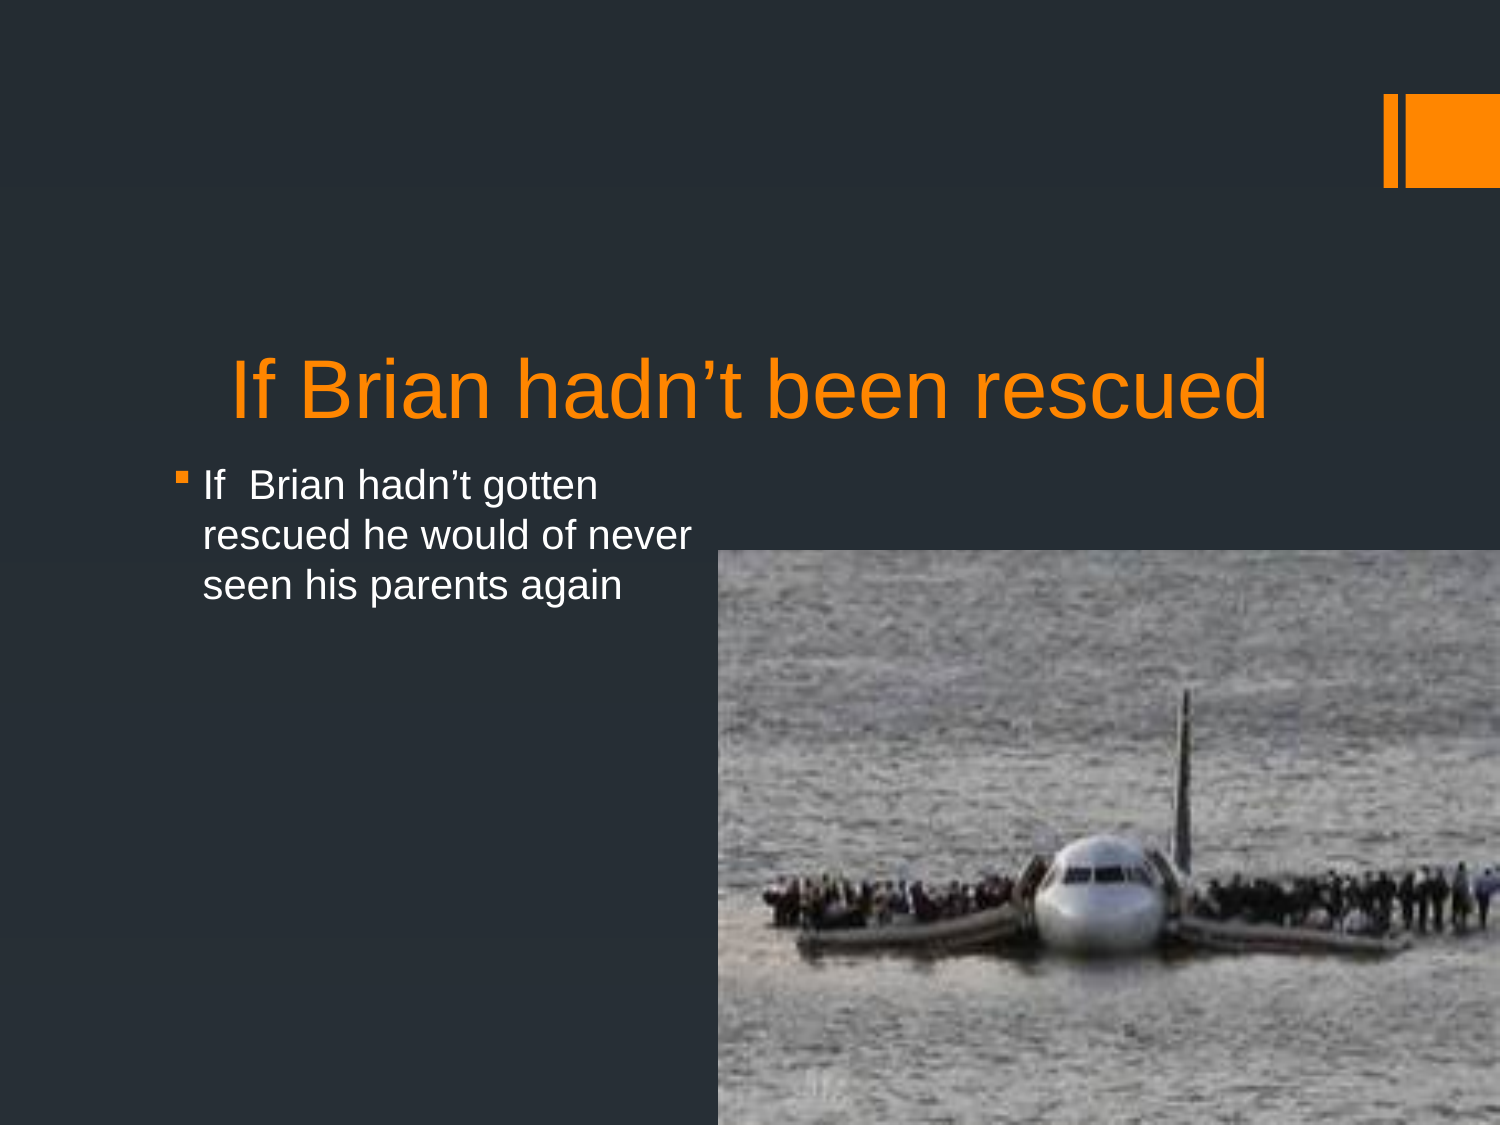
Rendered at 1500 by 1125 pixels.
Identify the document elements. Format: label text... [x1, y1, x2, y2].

list If Brian hadn’t gotten rescued he would of never seen his parents again [150, 450, 735, 1040]
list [718, 550, 1500, 1125]
title If Brian hadn’t been rescued [150, 253, 1350, 443]
